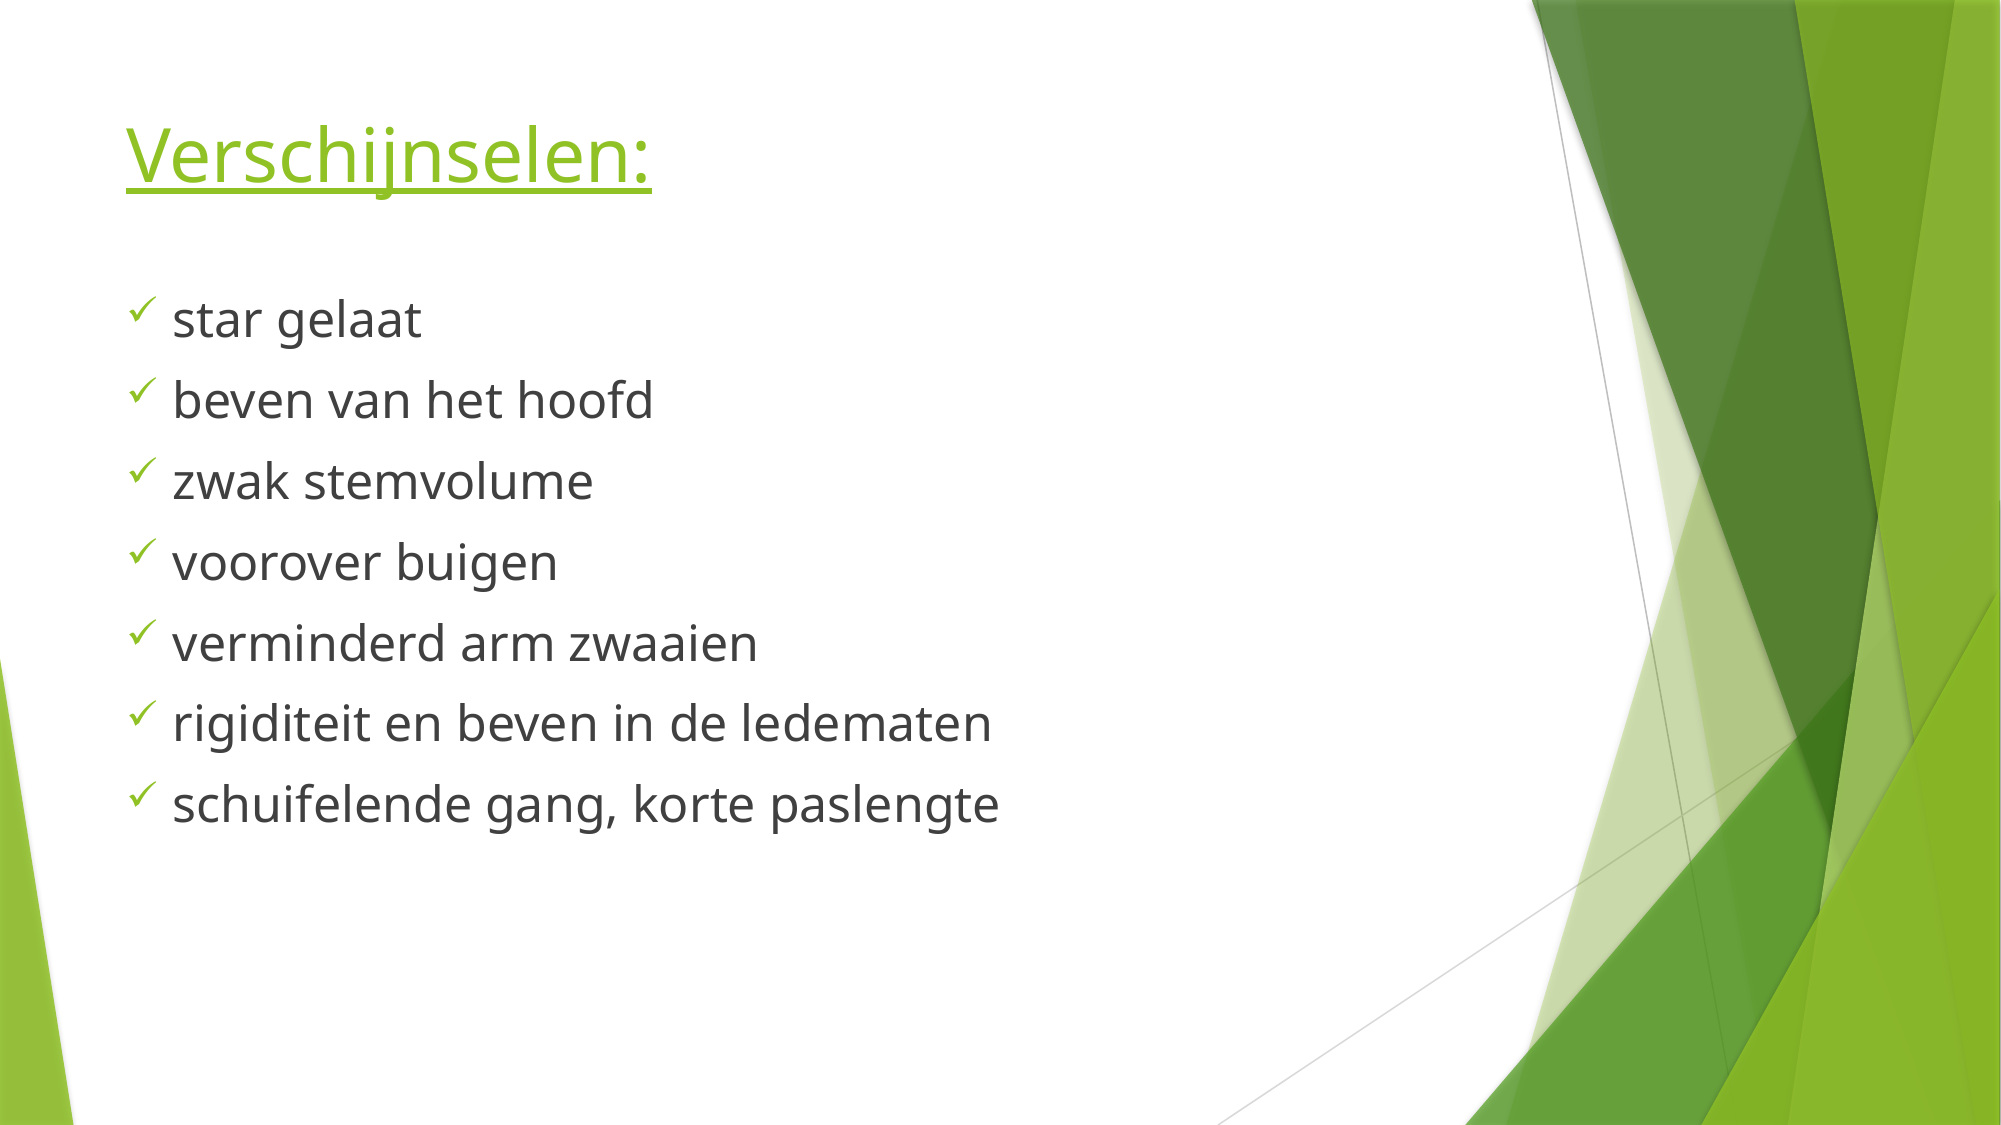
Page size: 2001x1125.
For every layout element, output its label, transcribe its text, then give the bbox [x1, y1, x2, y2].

title Verschijnselen: [111, 99, 1522, 214]
list star gelaat beven van het hoofd zwak stemvolume voorover buigen verminderd arm zwaaien rigiditeit en beven in de ledematen schuifelende gang, korte paslengte [111, 214, 1522, 992]
